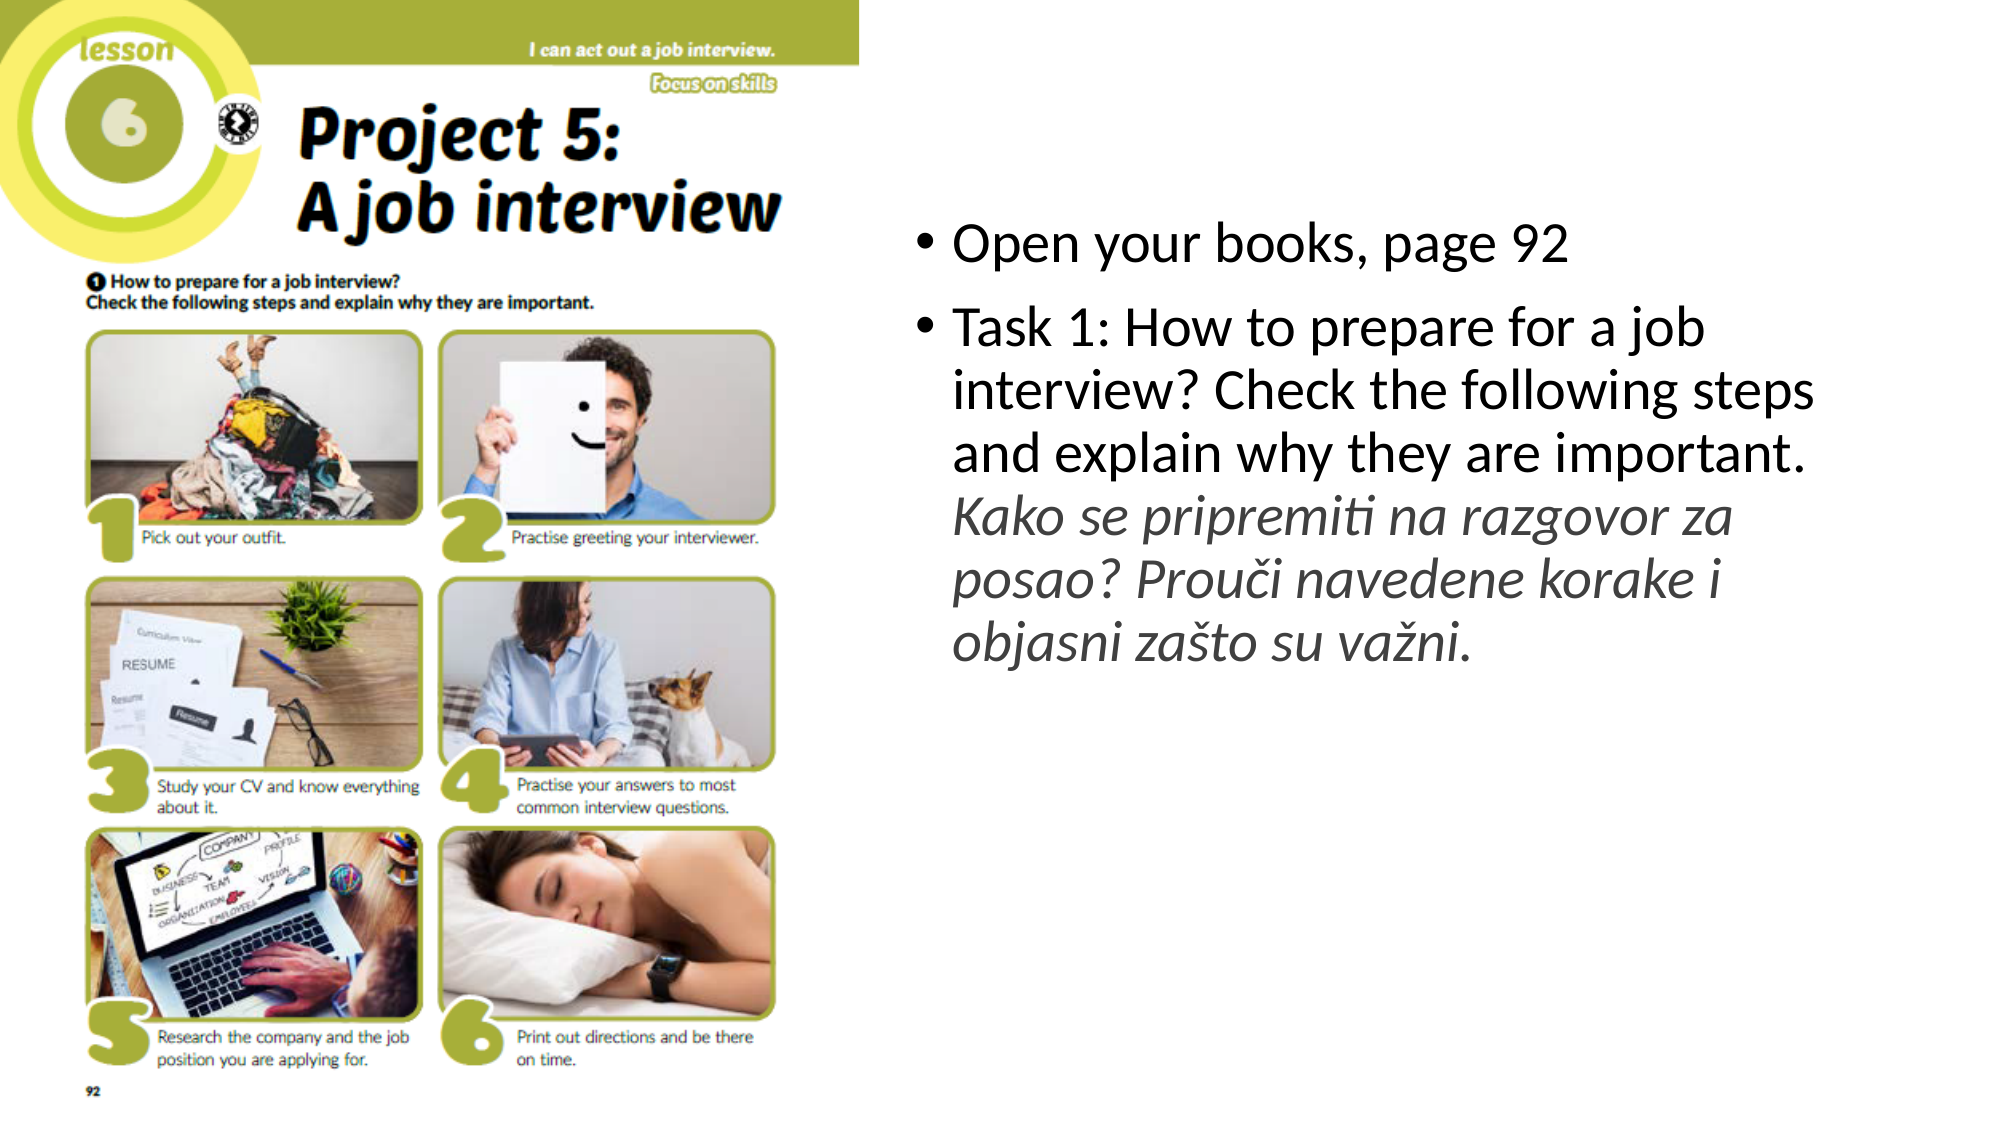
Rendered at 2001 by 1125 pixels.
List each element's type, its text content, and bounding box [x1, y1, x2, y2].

list Open your books, page 92 Task 1: How to prepare for a job interview? Check the following steps and explain why they are important. Kako se pripremiti na razgovor za posao? Prouči navedene korake i objasni zašto su važni. [900, 204, 1835, 919]
picture [0, 0, 860, 1124]
